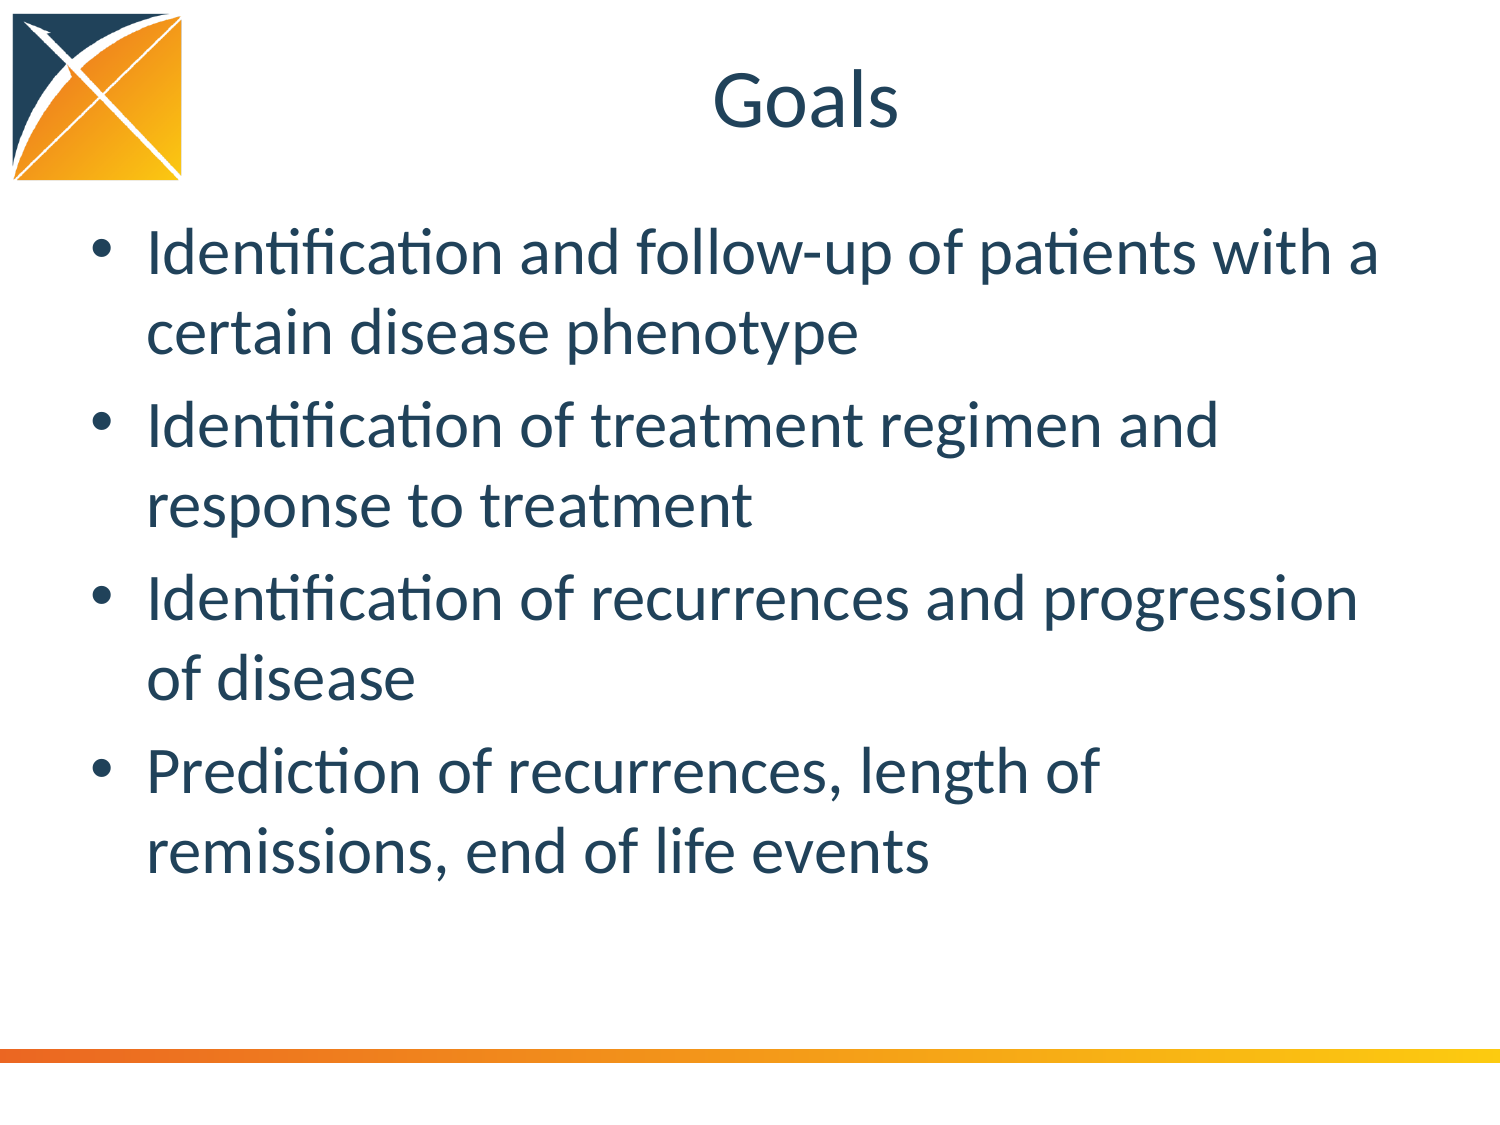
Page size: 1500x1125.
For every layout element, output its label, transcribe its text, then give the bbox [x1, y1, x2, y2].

list Identification and follow-up of patients with a certain disease phenotype Identification of treatment regimen and response to treatment Identification of recurrences and progression of disease Prediction of recurrences, length of remissions, end of life events [75, 200, 1425, 1005]
picture [0, 0, 206, 200]
title Goals [187, 24, 1425, 163]
